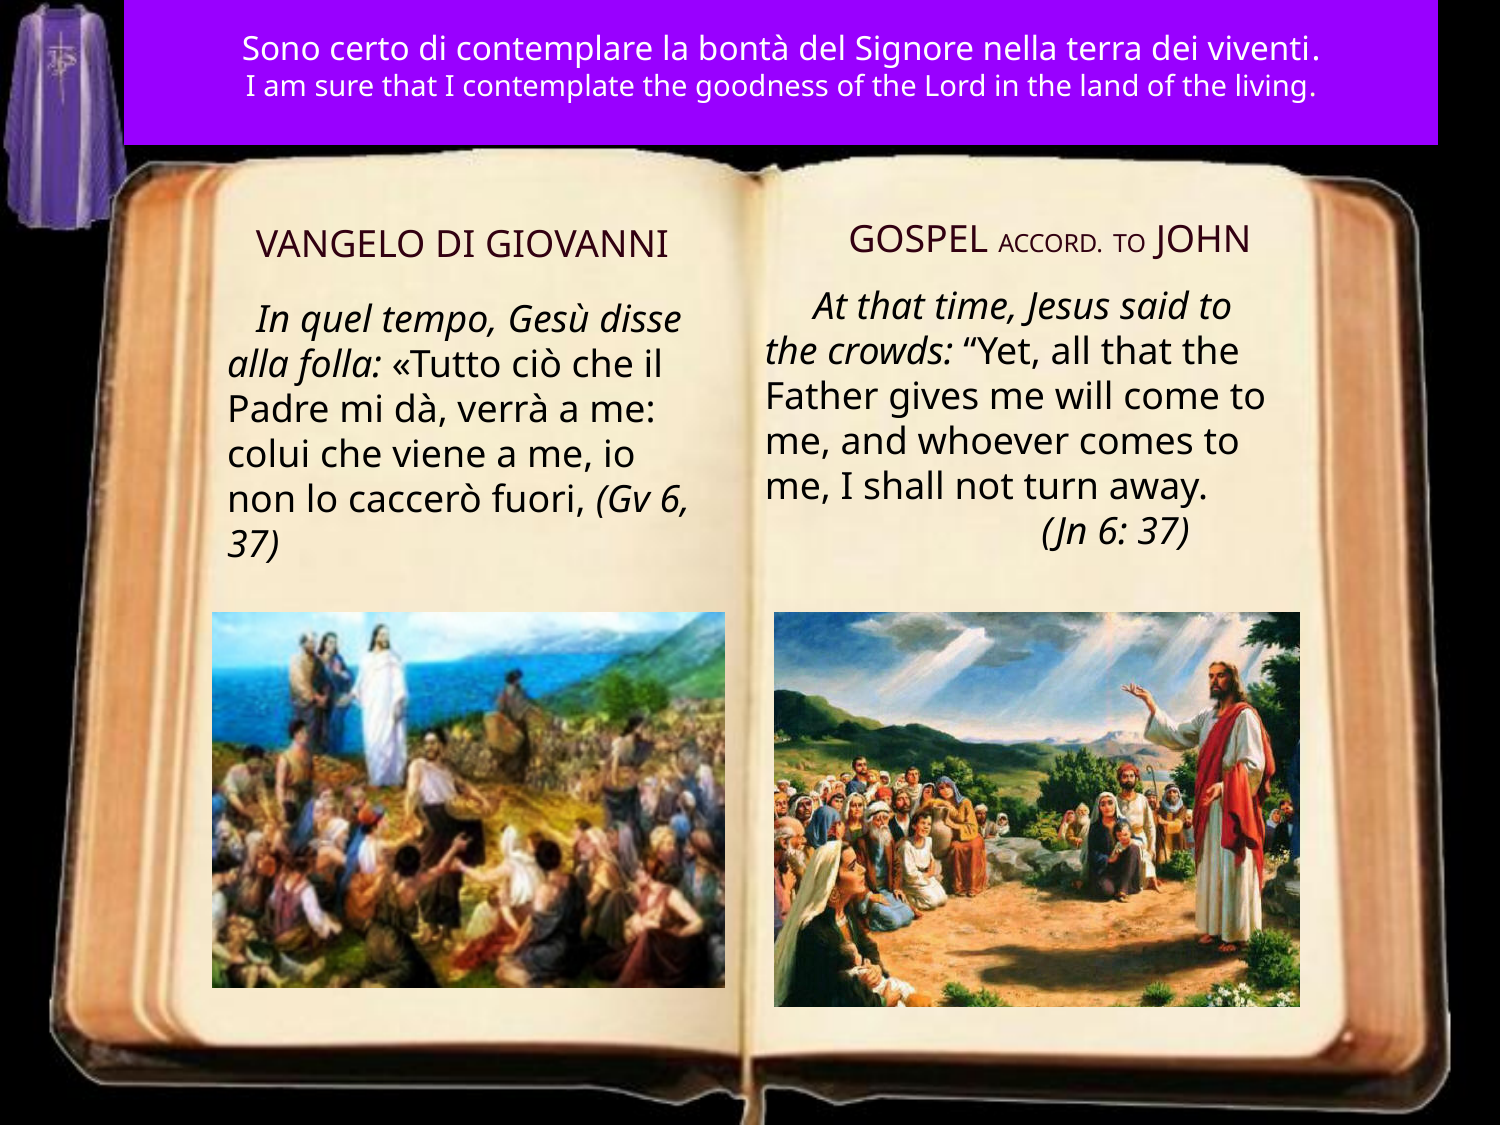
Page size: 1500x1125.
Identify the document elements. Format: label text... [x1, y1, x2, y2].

picture [0, 0, 1500, 1125]
text_box Sono certo di contemplare la bontà del Signore nella terra dei viventi. I am sure that I contemplate the goodness of the Lord in the land of the living. [125, 0, 1438, 145]
text_box In quel tempo, Gesù disse alla folla: «Tutto ciò che il Padre mi dà, verrà a me: colui che viene a me, io non lo caccerò fuori, (Gv 6, 37) [212, 287, 725, 573]
title GOSPEL ACCORD. TO JOHN [763, 212, 1375, 263]
text_box At that time, Jesus said to the crowds: “Yet, all that the Father gives me will come to me, and whoever comes to me, I shall not turn away. (Jn 6: 37) [750, 274, 1300, 560]
text_box VANGELO DI GIOVANNI [162, 212, 763, 273]
